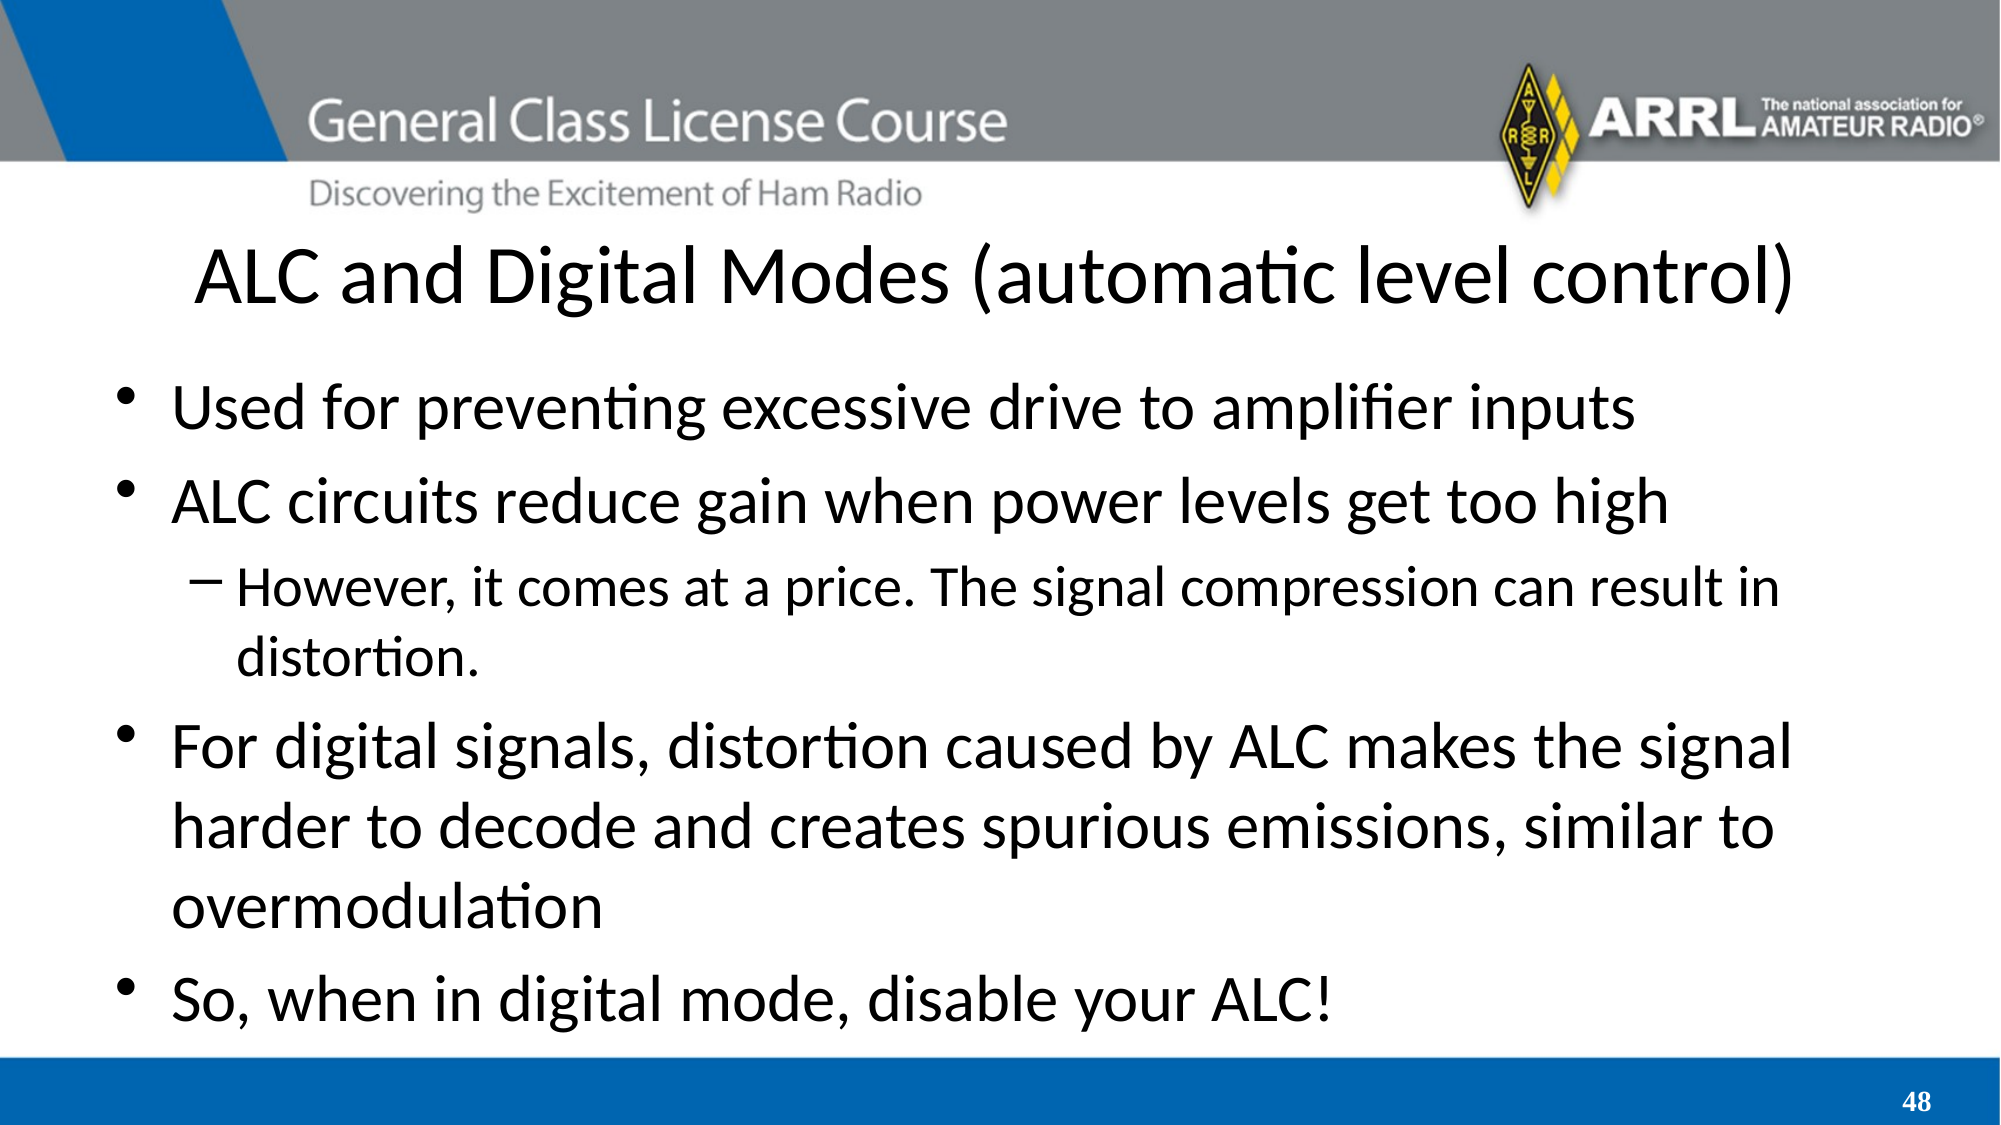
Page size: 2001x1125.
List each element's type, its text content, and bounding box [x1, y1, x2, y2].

title ALC and Digital Modes (automatic level control) [96, 212, 1897, 356]
list Used for preventing excessive drive to amplifier inputs ALC circuits reduce gain when power levels get too high However, it comes at a price. The signal compression can result in distortion. For digital signals, distortion caused by ALC makes the signal harder to decode and creates spurious emissions, similar to overmodulation So, when in digital mode, disable your ALC! [99, 355, 1900, 1075]
picture [0, 0, 2001, 1125]
